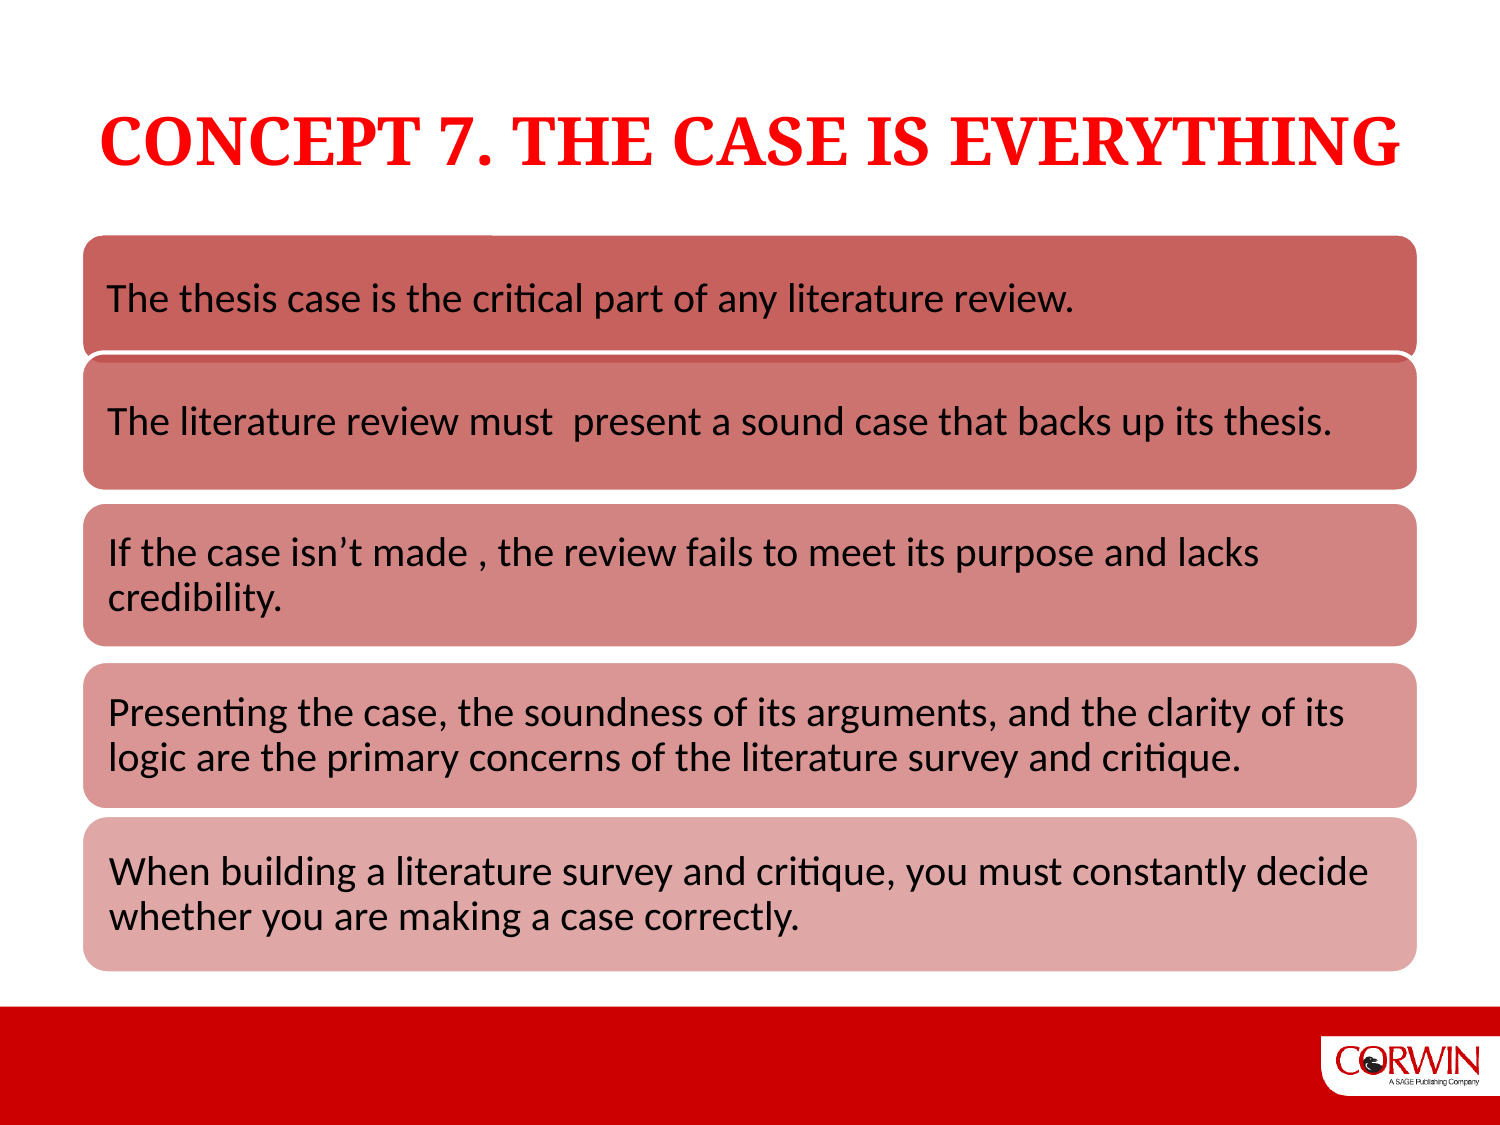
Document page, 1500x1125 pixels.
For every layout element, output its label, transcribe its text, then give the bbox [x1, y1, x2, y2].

picture [0, 0, 1500, 1125]
title CONCEPT 7. THE CASE IS EVERYTHING [75, 45, 1425, 233]
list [80, 140, 1420, 1088]
